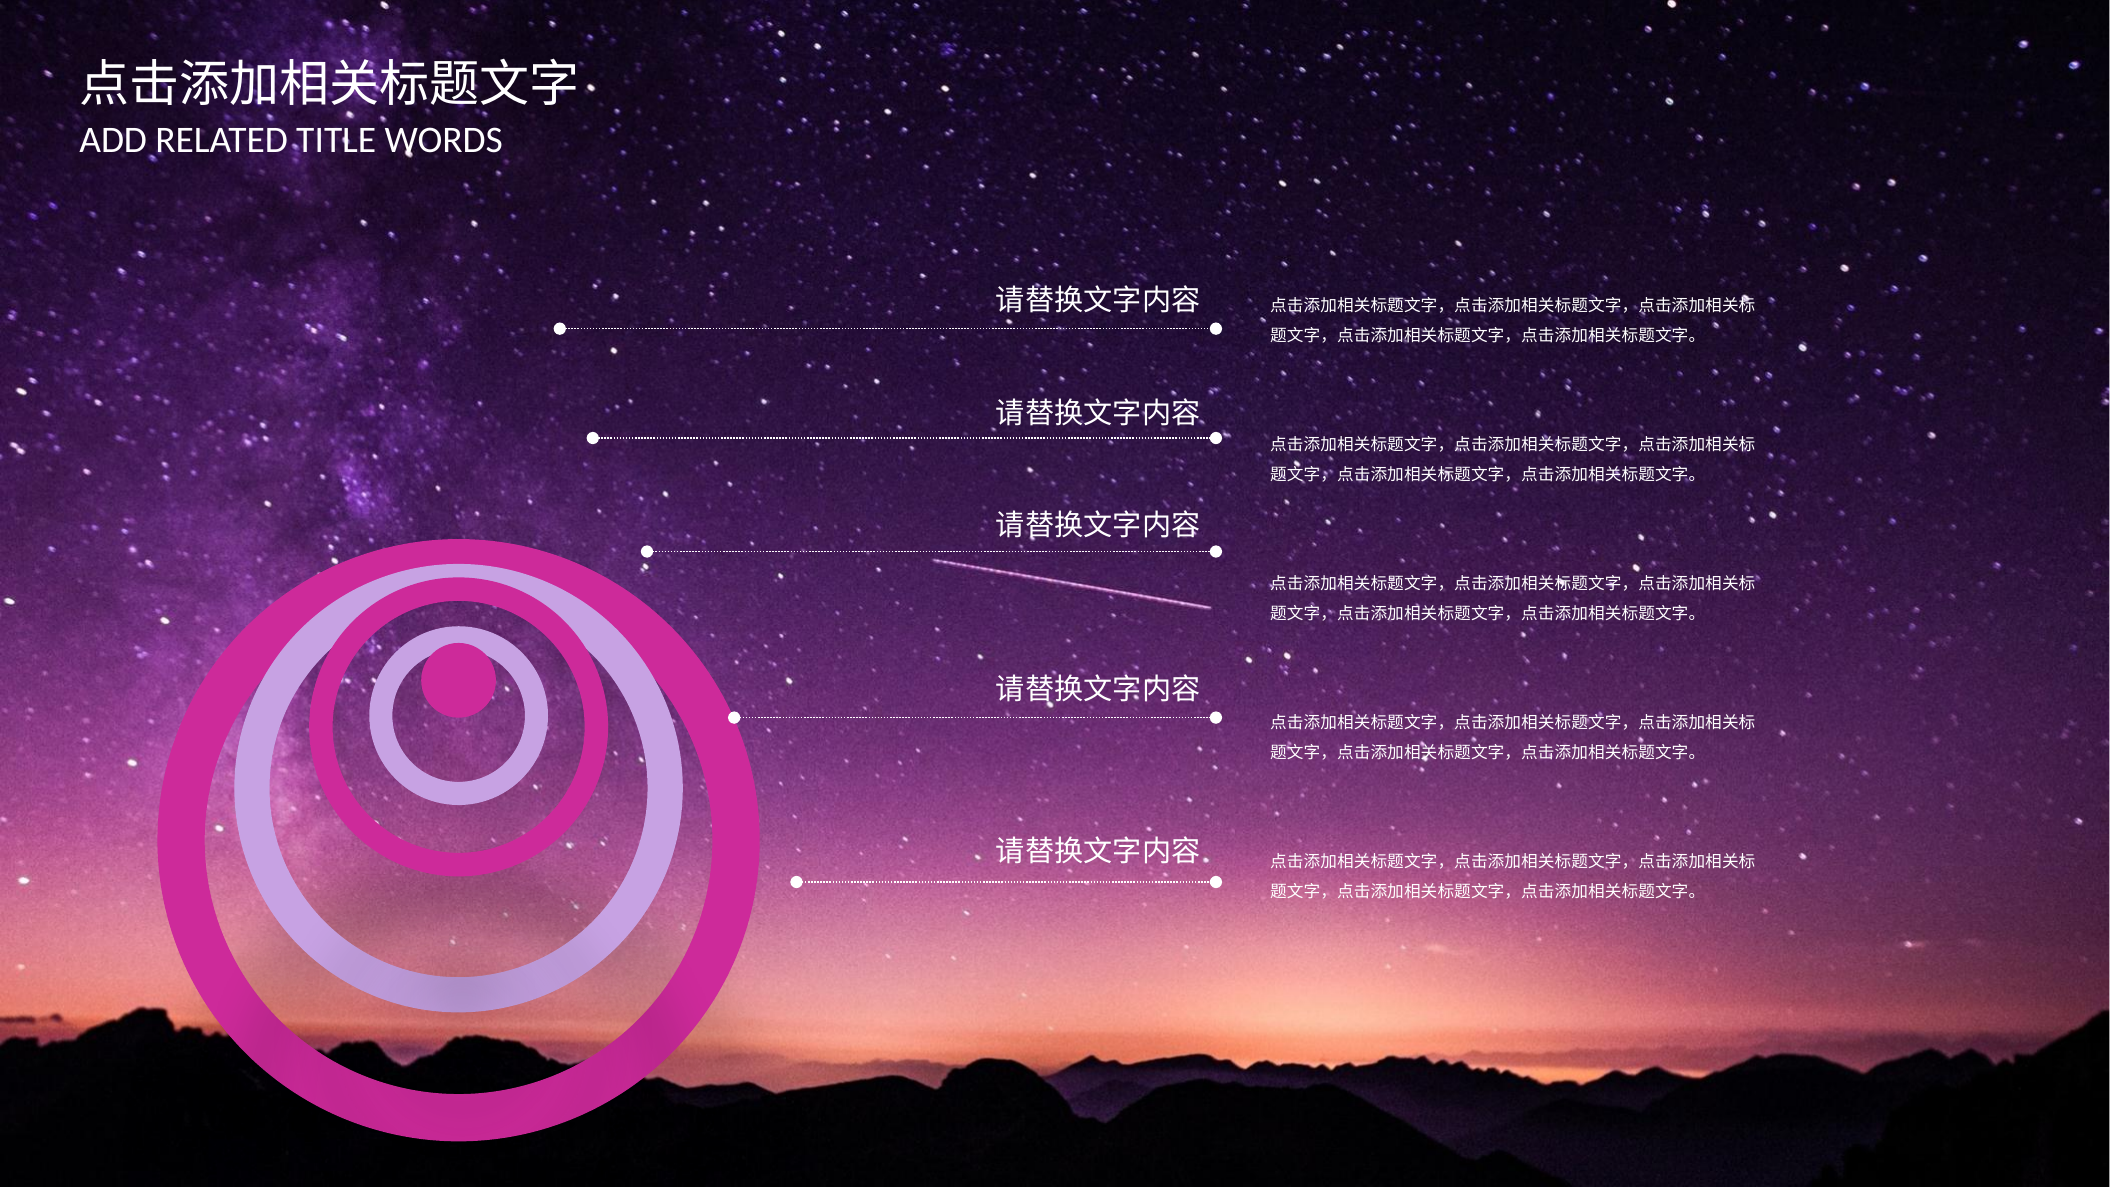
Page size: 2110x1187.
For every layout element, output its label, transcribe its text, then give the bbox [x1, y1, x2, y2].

text_box 请替换文字内容 [980, 380, 1216, 437]
text_box 点击添加相关标题文字，点击添加相关标题文字，点击添加相关标题文字，点击添加相关标题文字，点击添加相关标题文字。 [1255, 277, 1787, 352]
picture [0, 0, 2110, 1187]
text_box 点击添加相关标题文字，点击添加相关标题文字，点击添加相关标题文字，点击添加相关标题文字，点击添加相关标题文字。 [1255, 694, 1787, 770]
text_box 请替换文字内容 [980, 656, 1216, 714]
text_box [308, 576, 610, 878]
text_box 请替换文字内容 [980, 267, 1216, 325]
text_box 请替换文字内容 [980, 818, 1216, 876]
text_box 点击添加相关标题文字，点击添加相关标题文字，点击添加相关标题文字，点击添加相关标题文字，点击添加相关标题文字。 [1255, 416, 1787, 491]
text_box [368, 625, 550, 807]
text_box 点击添加相关标题文字，点击添加相关标题文字，点击添加相关标题文字，点击添加相关标题文字，点击添加相关标题文字。 [1255, 833, 1787, 909]
text_box 点击添加相关标题文字，点击添加相关标题文字，点击添加相关标题文字，点击添加相关标题文字，点击添加相关标题文字。 [1255, 555, 1787, 631]
text_box [420, 641, 497, 719]
text_box [233, 562, 684, 965]
text_box 点击添加相关标题文字 [63, 43, 596, 120]
text_box ADD RELATED TITLE WORDS [63, 107, 520, 169]
text_box [156, 538, 761, 1039]
text_box 请替换文字内容 [980, 491, 1216, 549]
